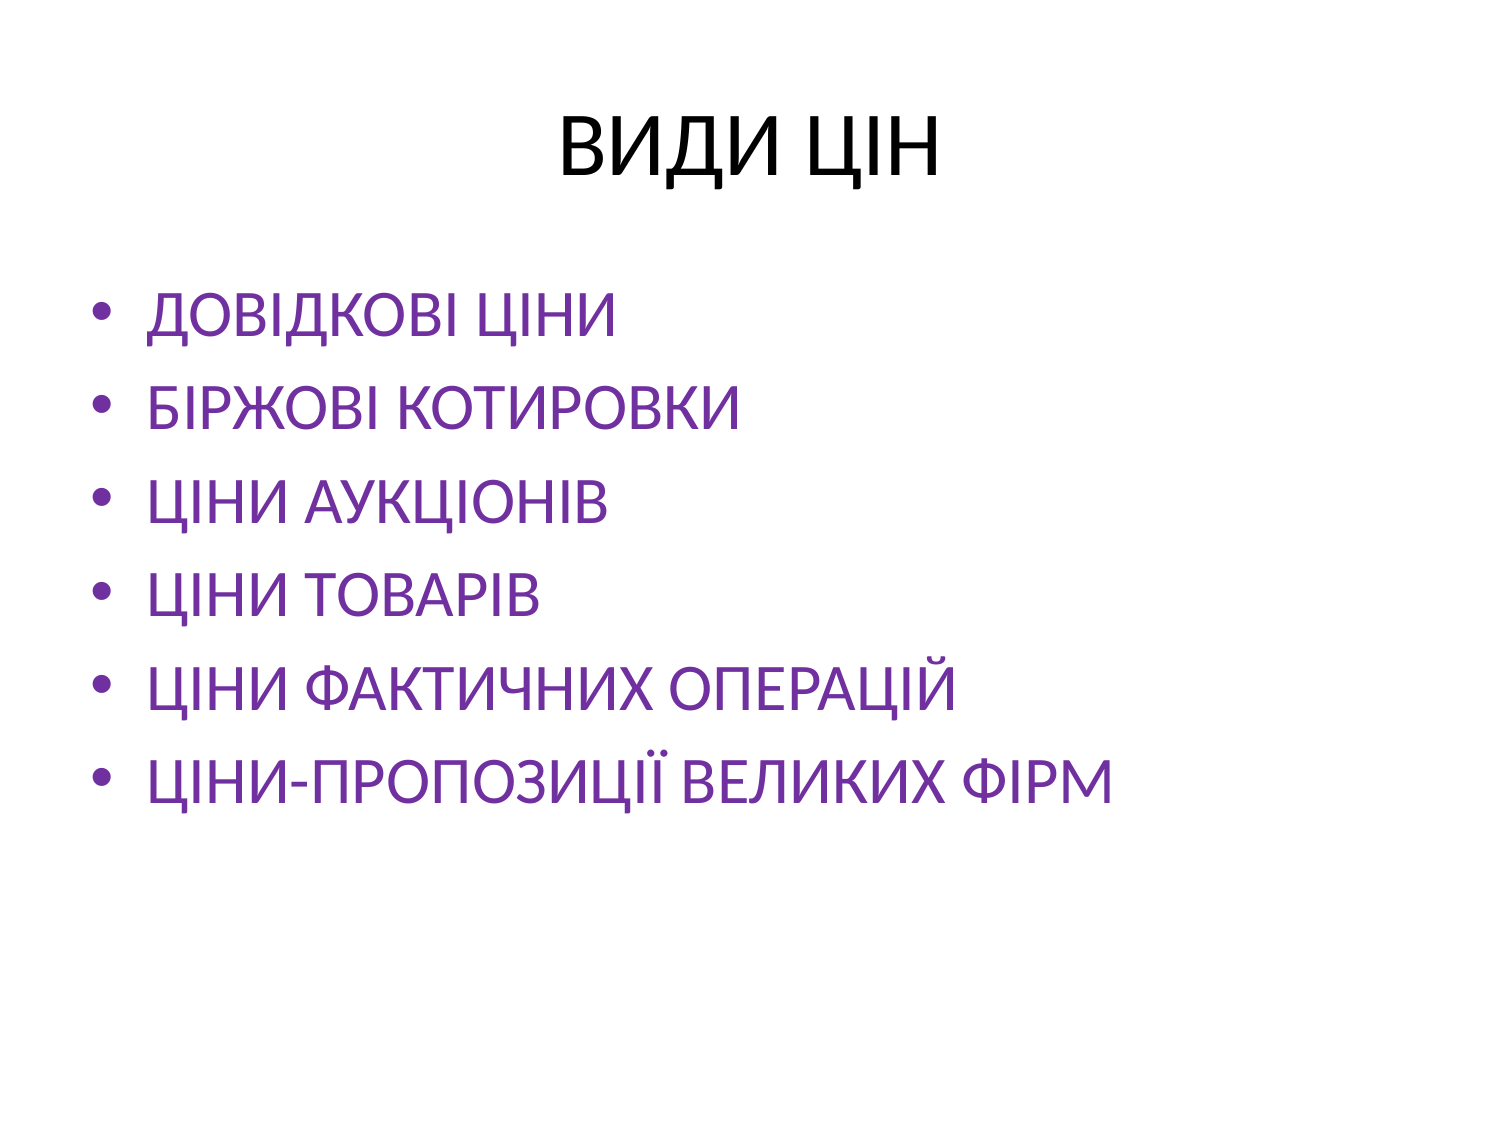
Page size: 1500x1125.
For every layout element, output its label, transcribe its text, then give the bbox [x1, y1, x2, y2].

list ДОВІДКОВІ ЦІНИ БІРЖОВІ КОТИРОВКИ ЦІНИ АУКЦІОНІВ ЦІНИ ТОВАРІВ ЦІНИ ФАКТИЧНИХ ОПЕРАЦІЙ ЦІНИ-ПРОПОЗИЦІЇ ВЕЛИКИХ ФІРМ [75, 262, 1425, 1005]
title ВИДИ ЦІН [75, 45, 1425, 233]
